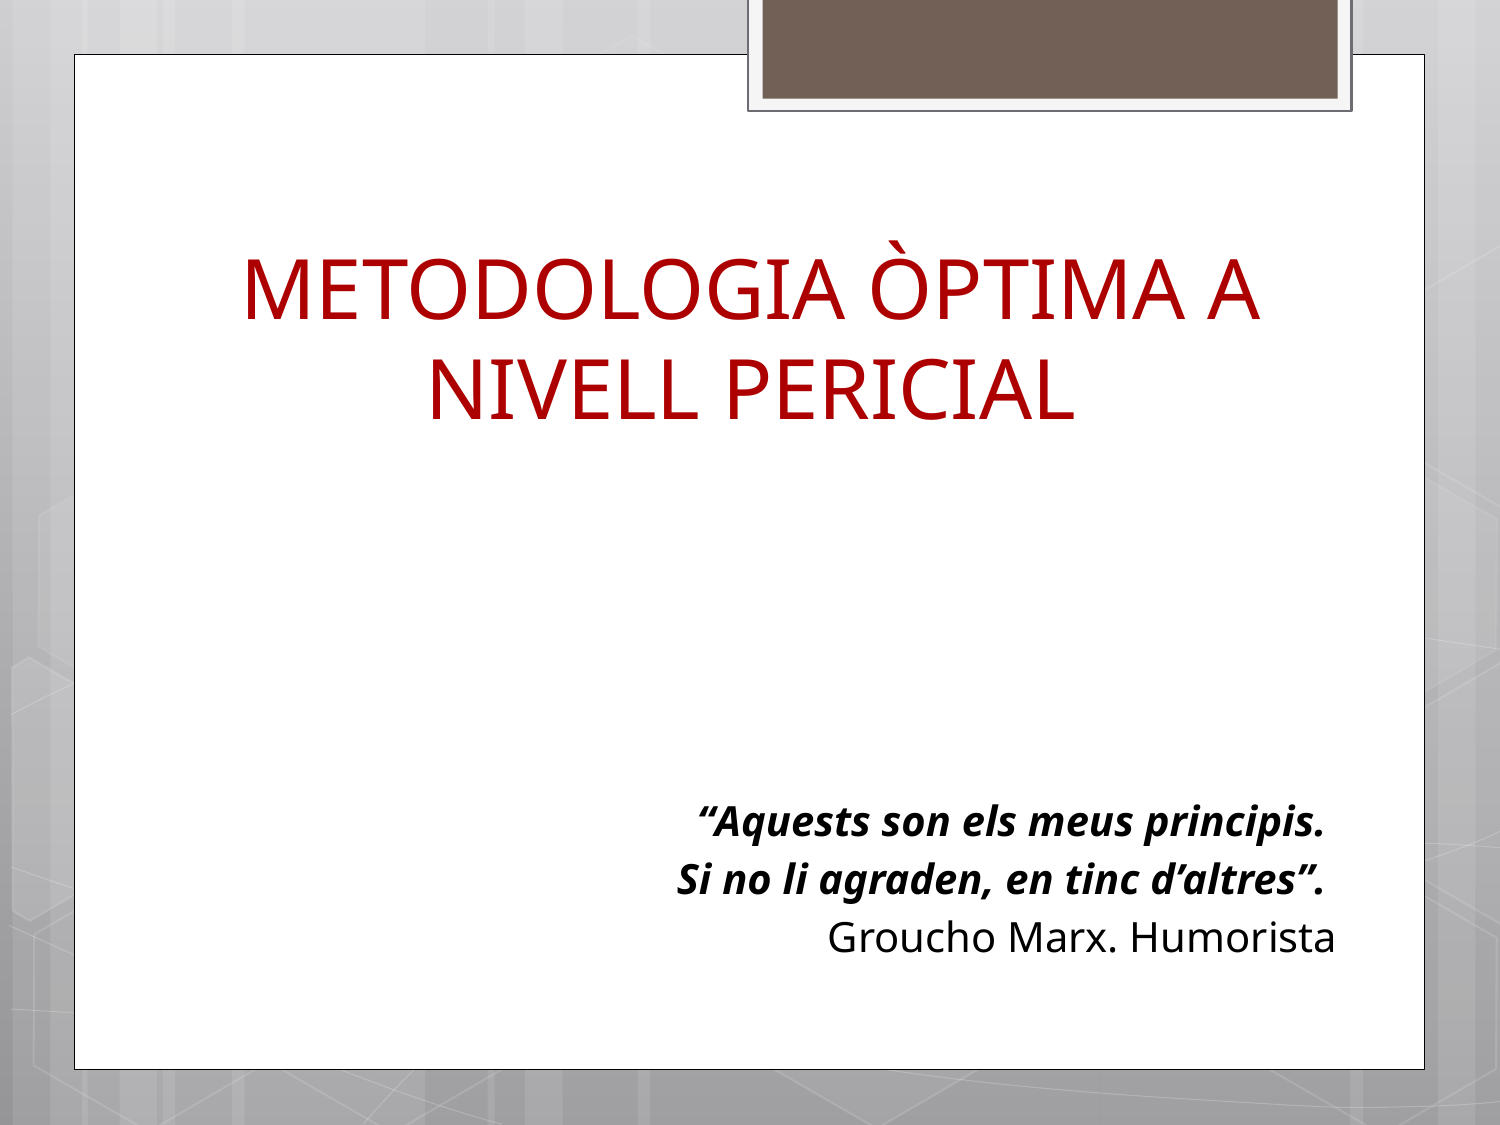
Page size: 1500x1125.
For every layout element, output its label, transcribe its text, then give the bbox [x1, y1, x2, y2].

title METODOLOGIA ÒPTIMA A NIVELL PERICIAL [206, 219, 1296, 444]
list “Aquests son els meus principis. Si no li agraden, en tinc d’altres”. Groucho Marx. Humorista [135, 786, 1353, 1068]
